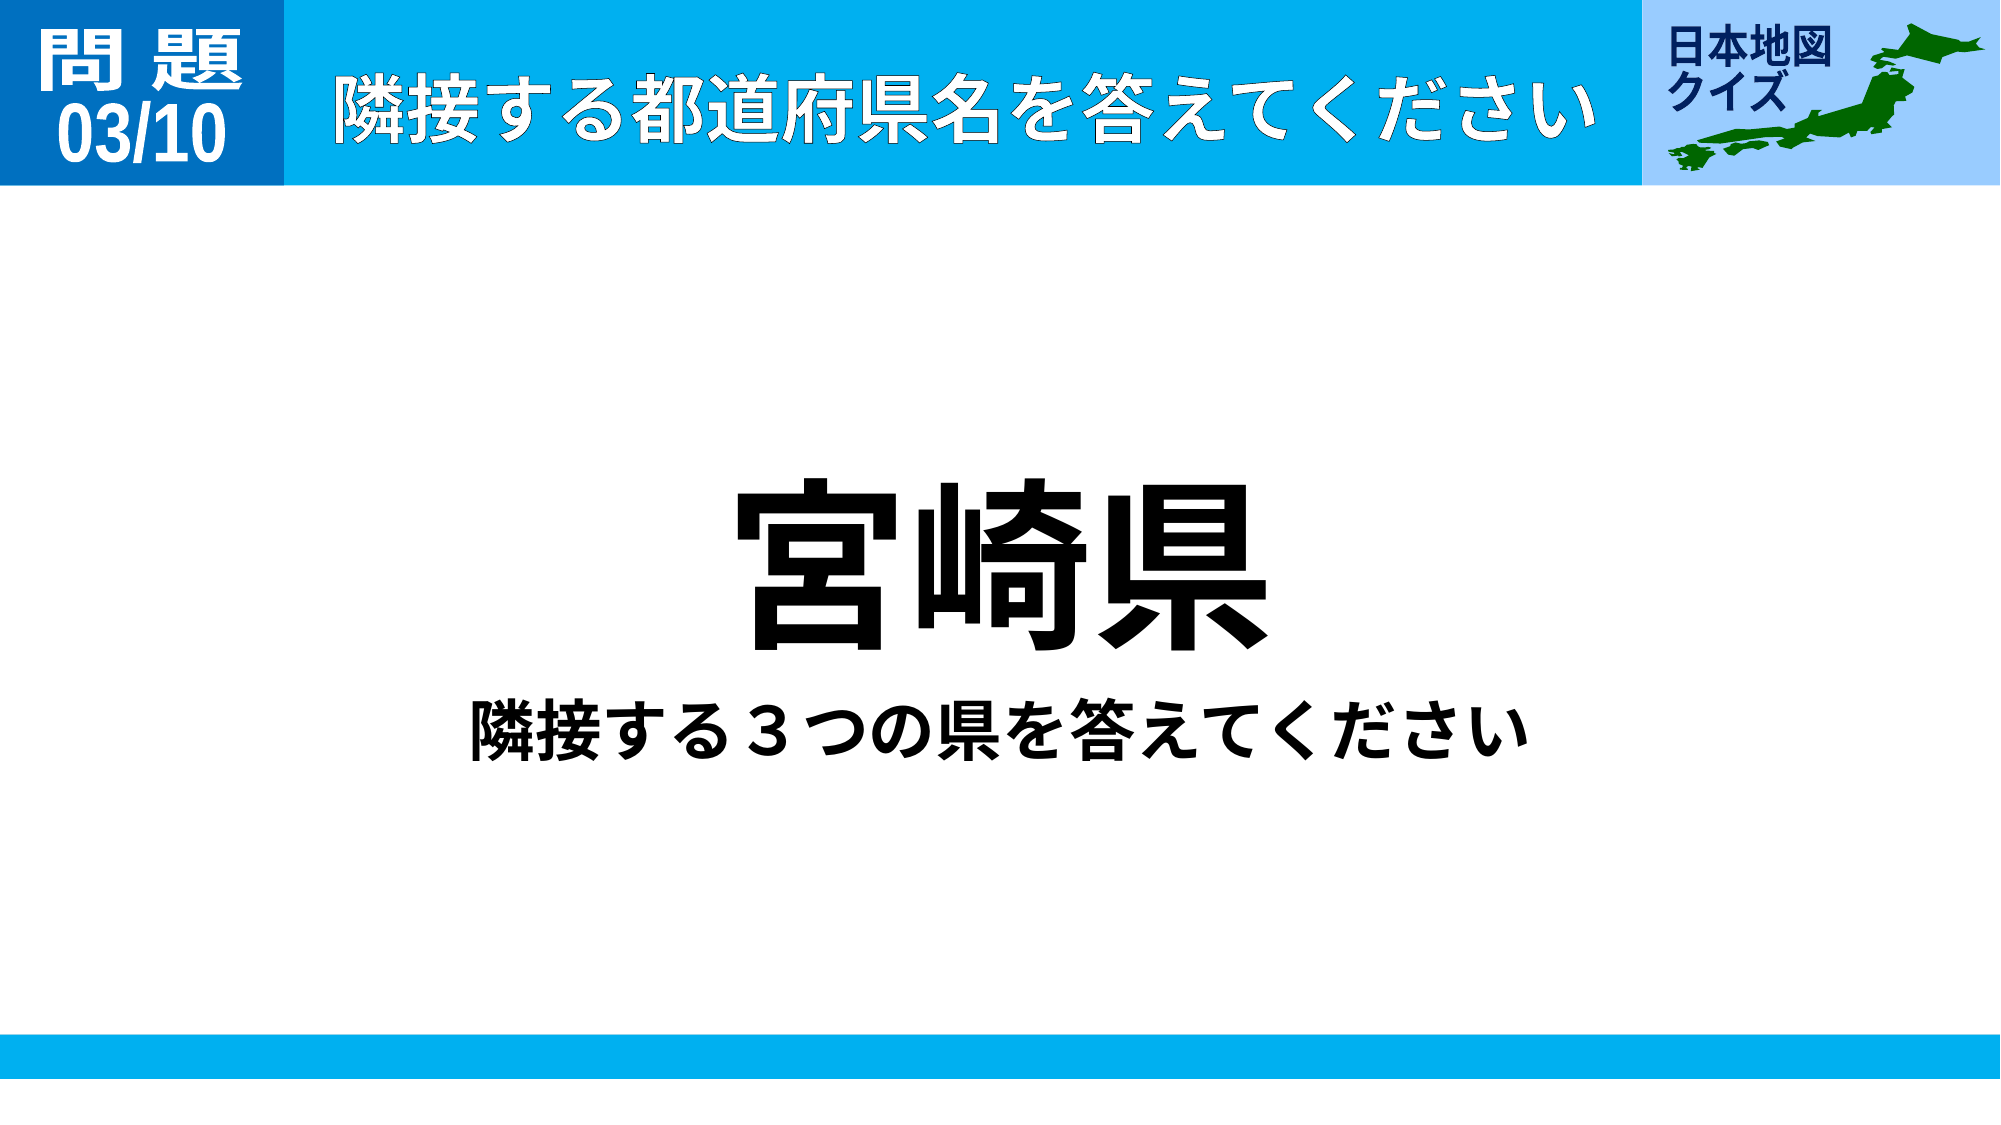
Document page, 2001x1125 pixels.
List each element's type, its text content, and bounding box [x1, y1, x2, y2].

text_box 宮崎県 [710, 443, 1290, 679]
text_box 隣接する３つの県を答えてください [453, 681, 1547, 776]
text_box [0, 1034, 2000, 1079]
